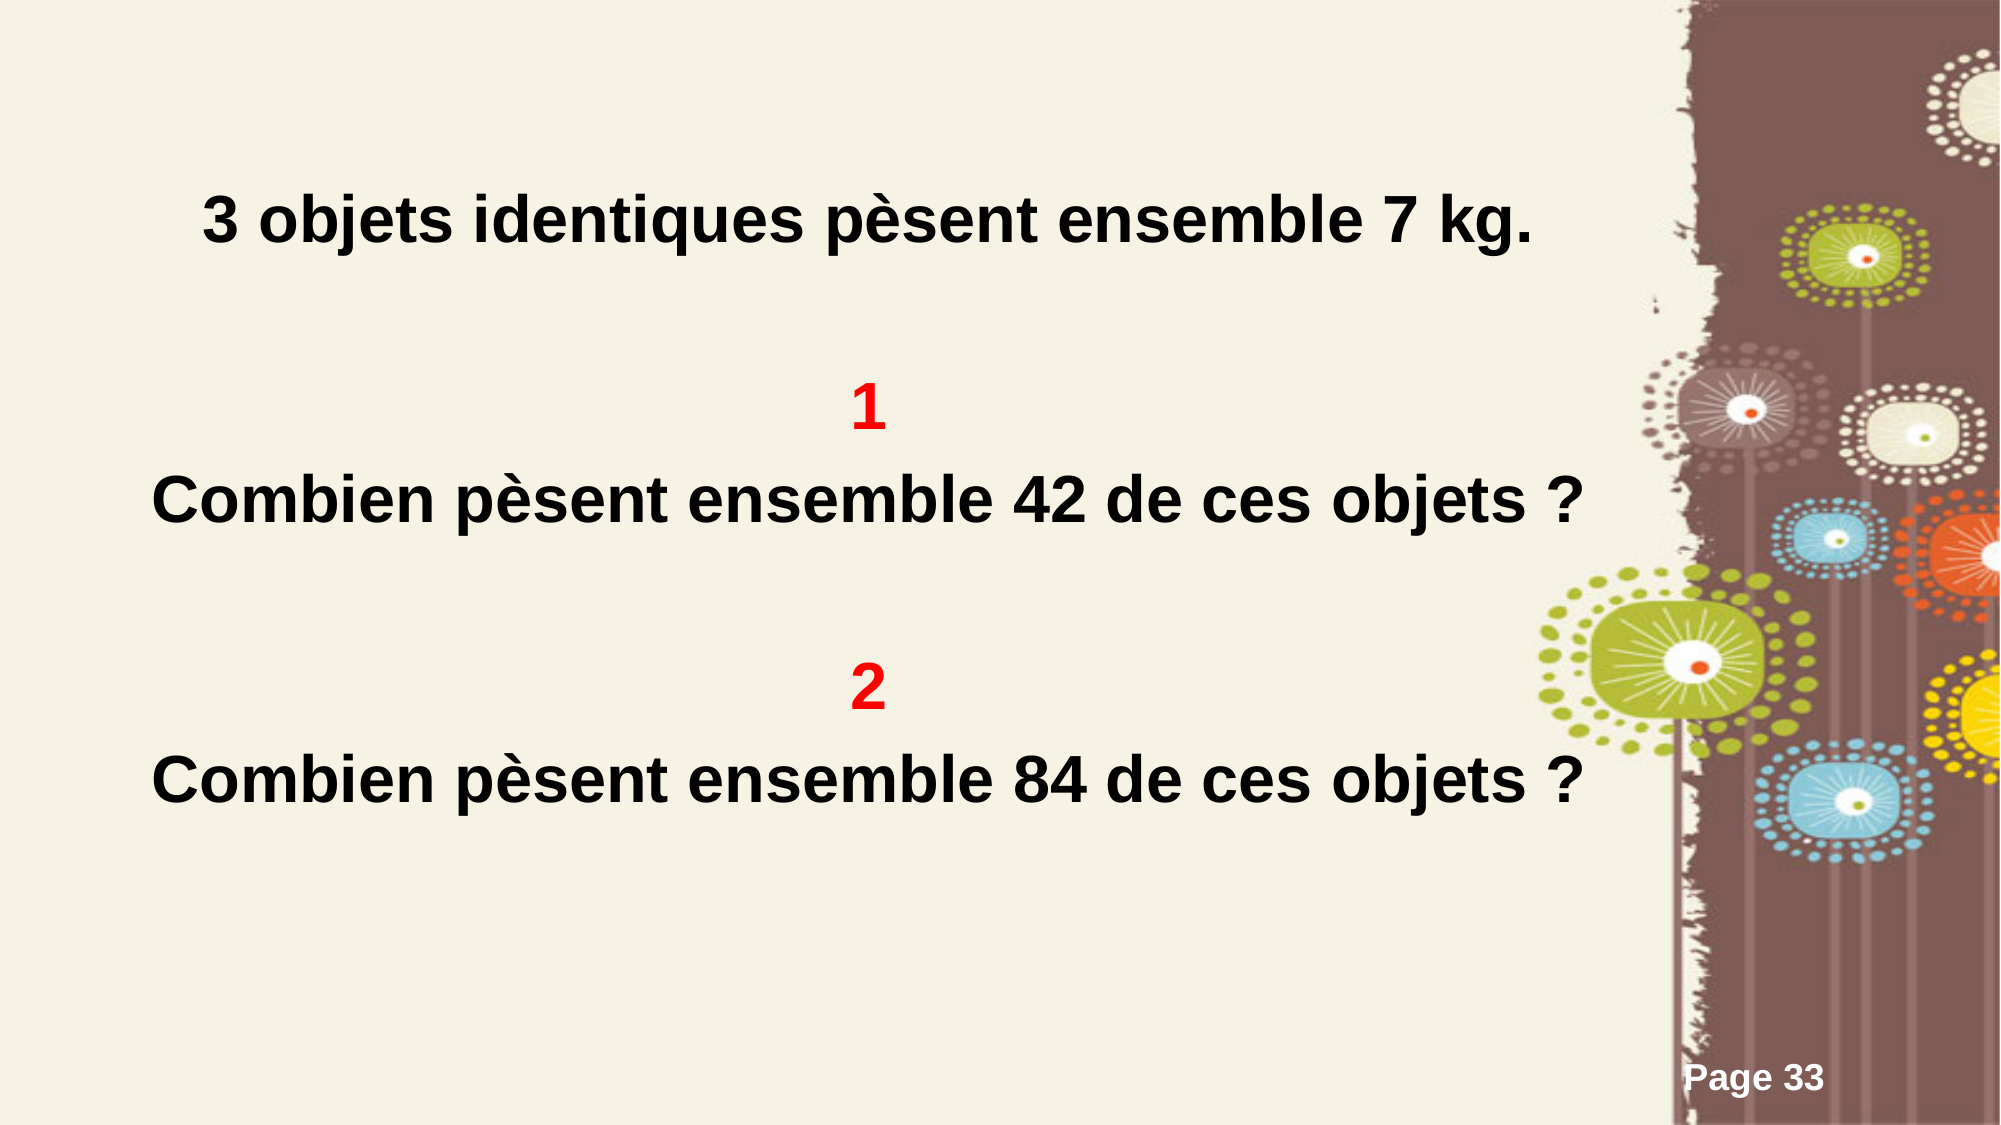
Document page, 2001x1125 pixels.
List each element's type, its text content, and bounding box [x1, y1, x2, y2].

list 3 objets identiques pèsent ensemble 7 kg. 1 Combien pèsent ensemble 42 de ces objets ? 2 Combien pèsent ensemble 84 de ces objets ? [99, 168, 1639, 911]
picture [0, 0, 2000, 1125]
